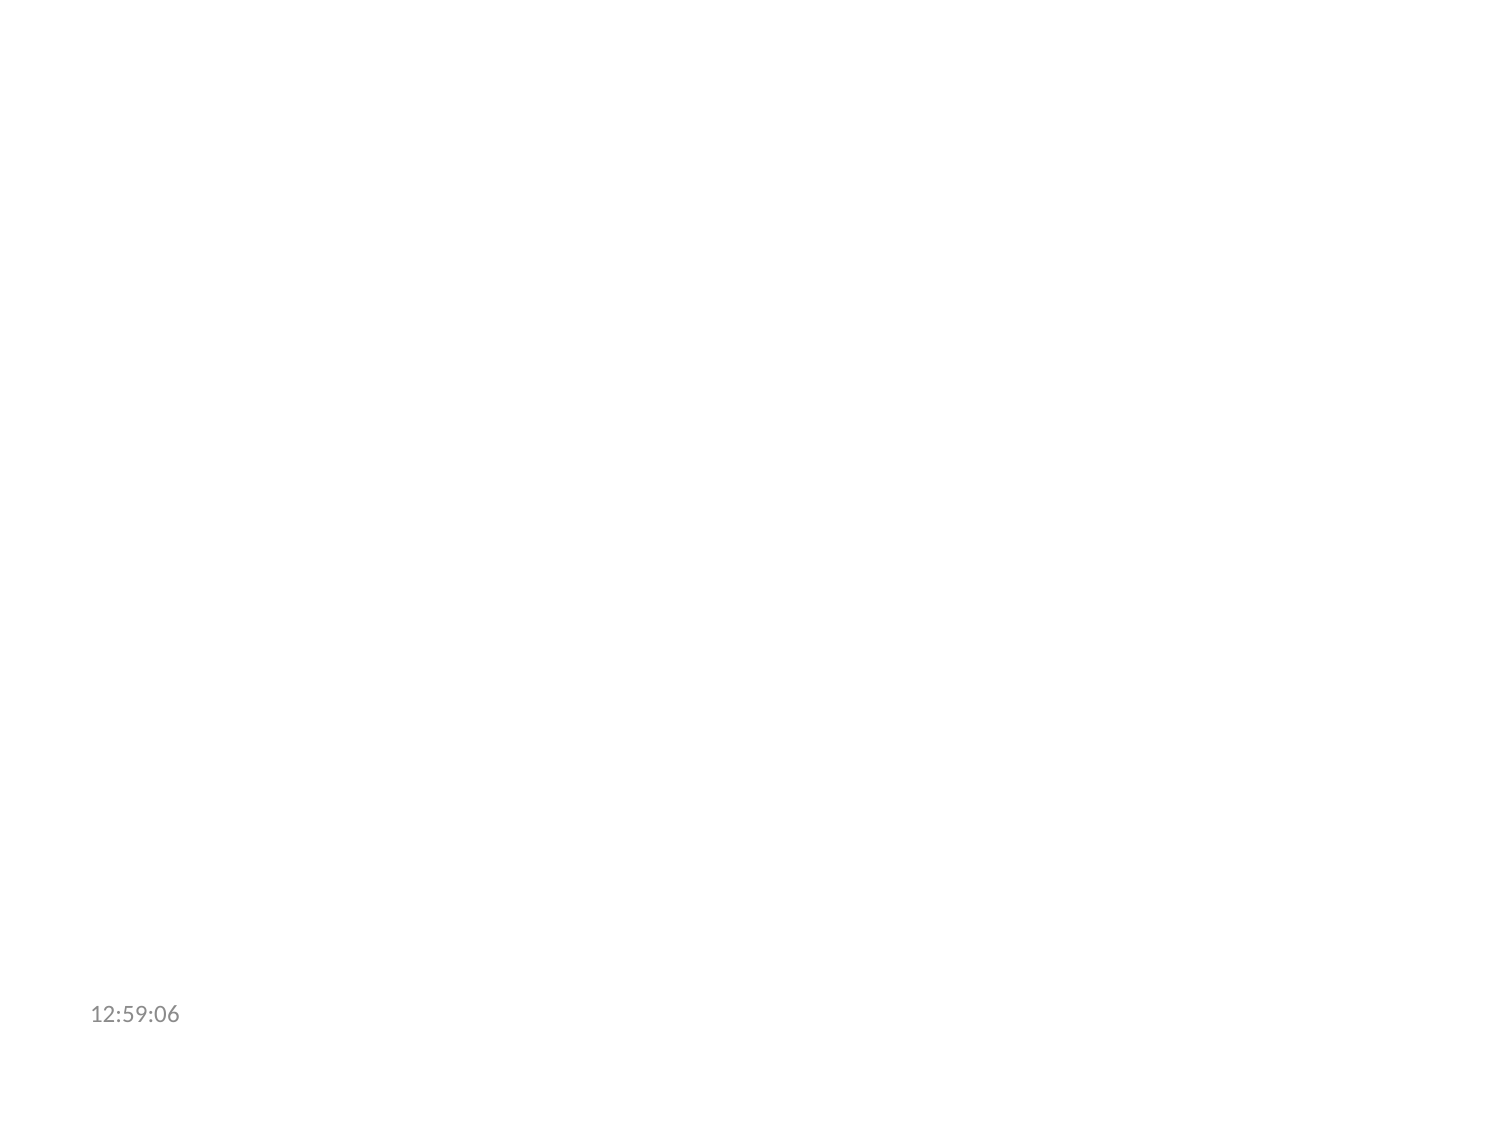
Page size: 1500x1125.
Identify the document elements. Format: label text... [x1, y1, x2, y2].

text_box 15:35:09 [75, 982, 425, 1043]
